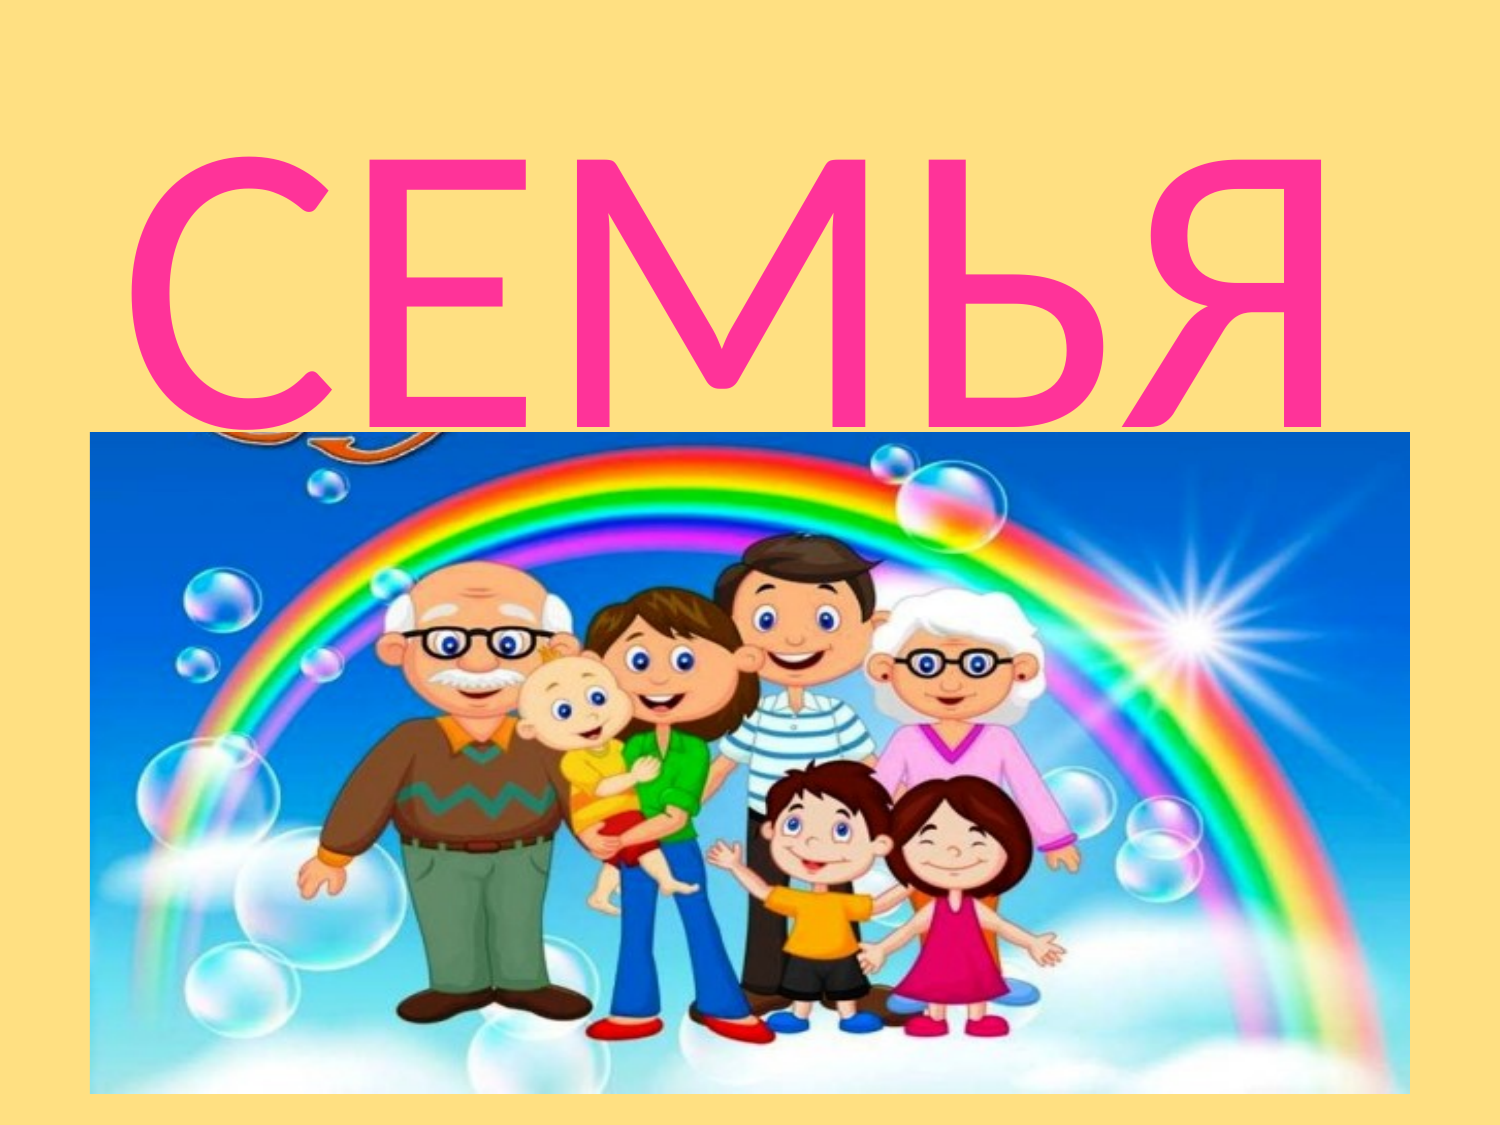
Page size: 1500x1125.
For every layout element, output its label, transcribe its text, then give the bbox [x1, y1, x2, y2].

list СЕМЬЯ [103, 59, 1397, 432]
picture [89, 432, 1411, 1095]
